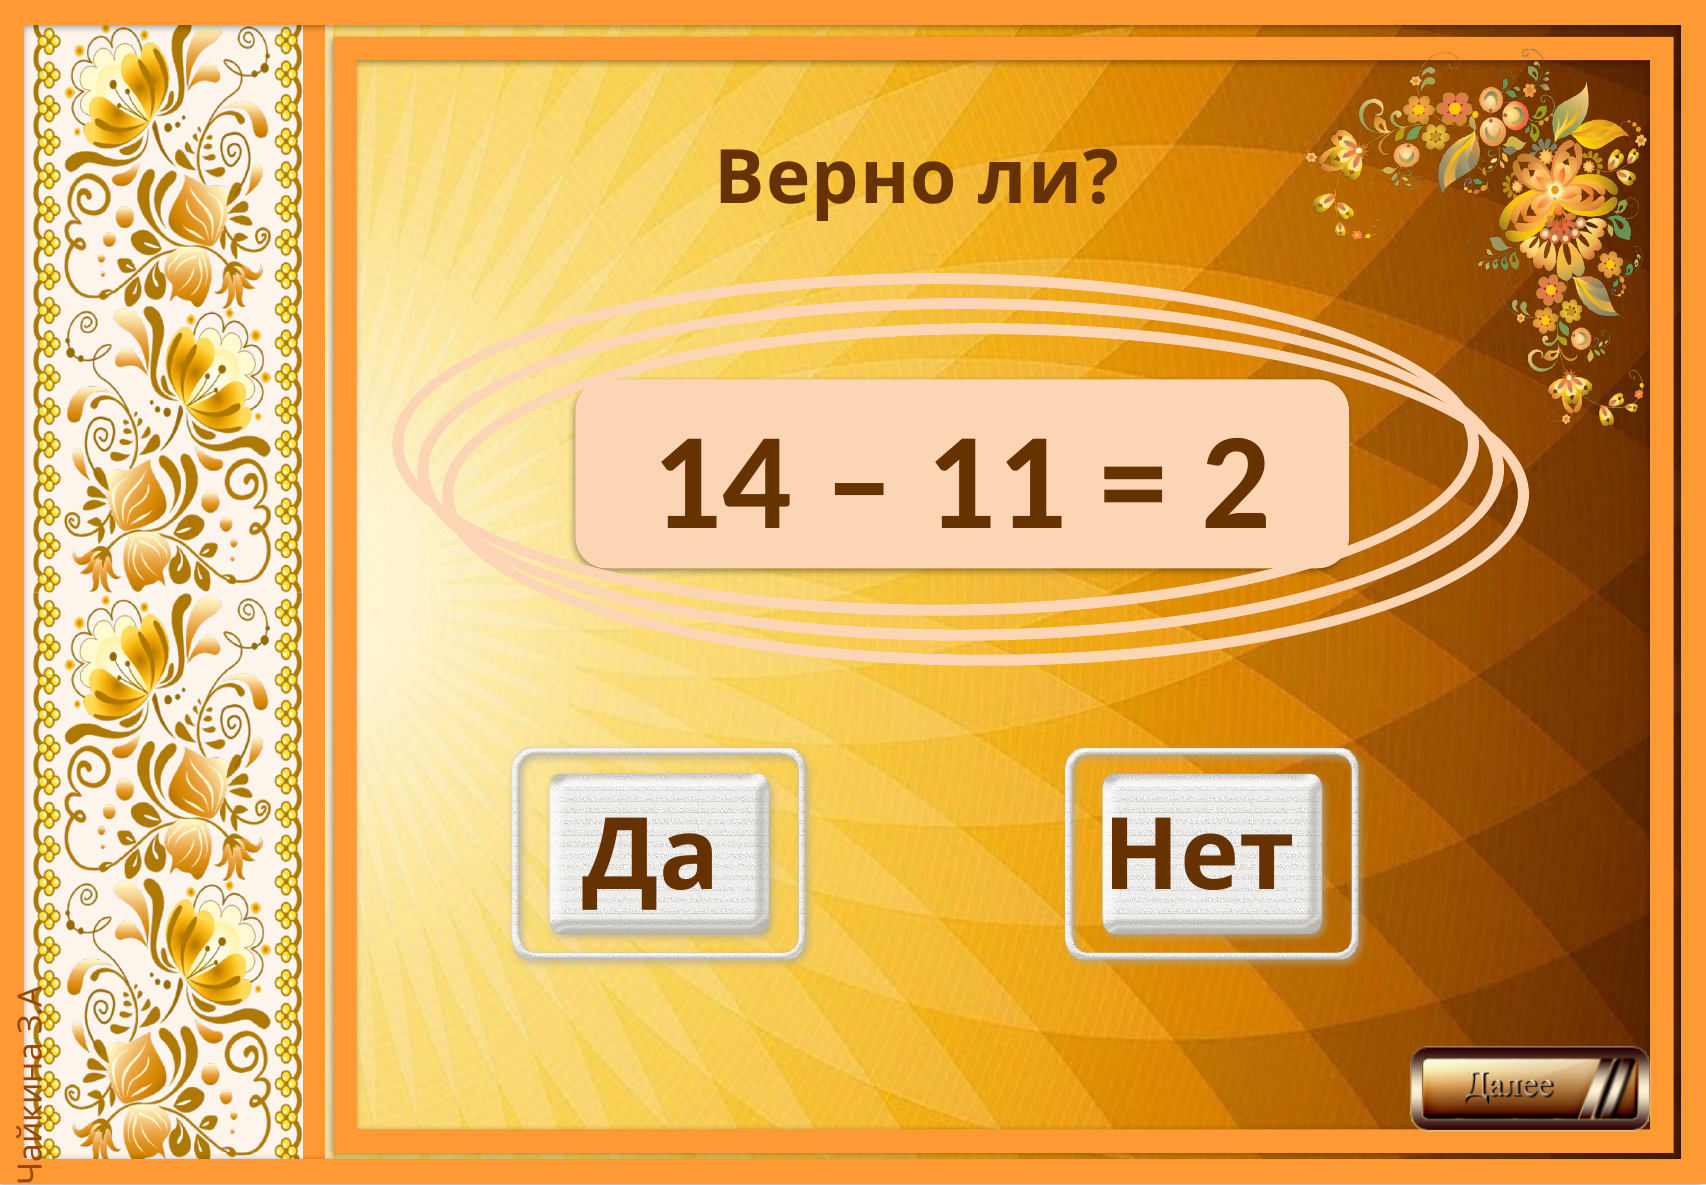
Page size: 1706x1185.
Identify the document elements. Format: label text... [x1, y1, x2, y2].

picture [32, 1149, 39, 1157]
text_box [415, 296, 1491, 534]
text_box [390, 271, 1466, 509]
picture [25, 1149, 32, 1159]
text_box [501, 733, 820, 976]
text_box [1054, 733, 1373, 976]
picture [25, 1130, 38, 1138]
text_box [440, 321, 1532, 668]
picture [25, 993, 31, 1000]
picture [325, 25, 1681, 1159]
picture [25, 25, 303, 1159]
picture [32, 1048, 39, 1056]
text_box Верно ли? [392, 119, 1444, 317]
picture [25, 1091, 38, 1099]
text_box 14 – 11 = 2 [574, 378, 1350, 570]
text_box [460, 426, 1482, 618]
picture [25, 1068, 31, 1077]
text_box [467, 439, 1507, 643]
